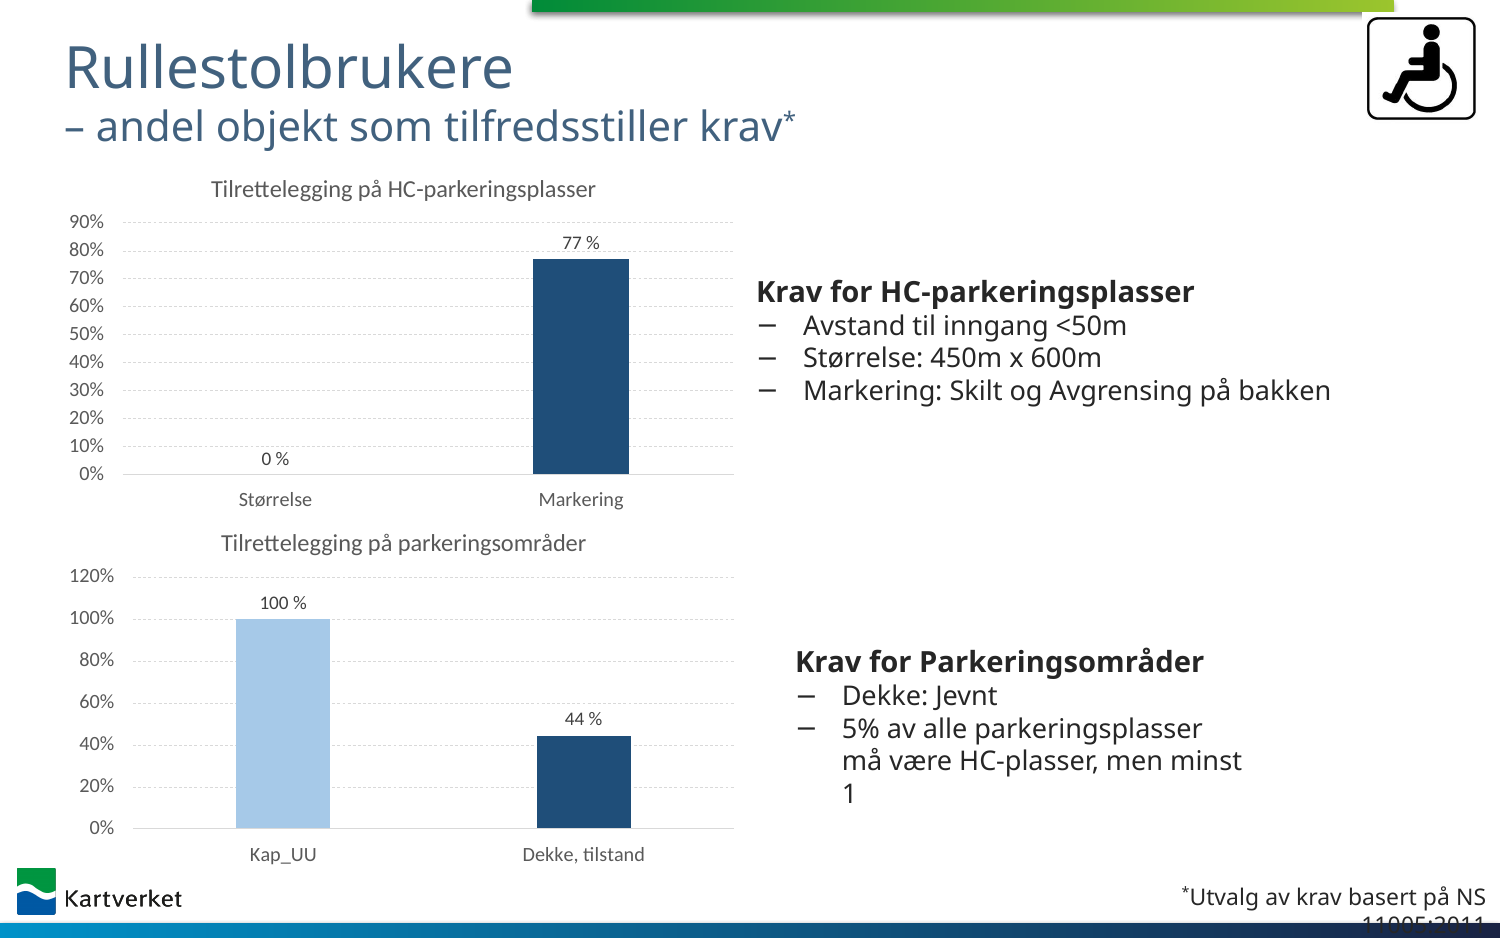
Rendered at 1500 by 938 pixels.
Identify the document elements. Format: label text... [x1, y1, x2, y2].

picture [62, 520, 746, 874]
picture [62, 166, 746, 519]
text_box Rullestolbrukere – andel objekt som tilfredsstiller krav* [49, 25, 1431, 158]
picture [1362, 12, 1481, 126]
text_box Krav for HC-parkeringsplasser Avstand til inngang <50m Størrelse: 450m x 600m Markering: Skilt og Avgrensing på bakken [750, 265, 1346, 413]
text_box Krav for Parkeringsområder Dekke: Jevnt 5% av alle parkeringsplasser må være HC-plasser, men minst 1 [780, 636, 1261, 816]
text_box *Utvalg av krav basert på NS 11005:2011 [1068, 873, 1500, 938]
